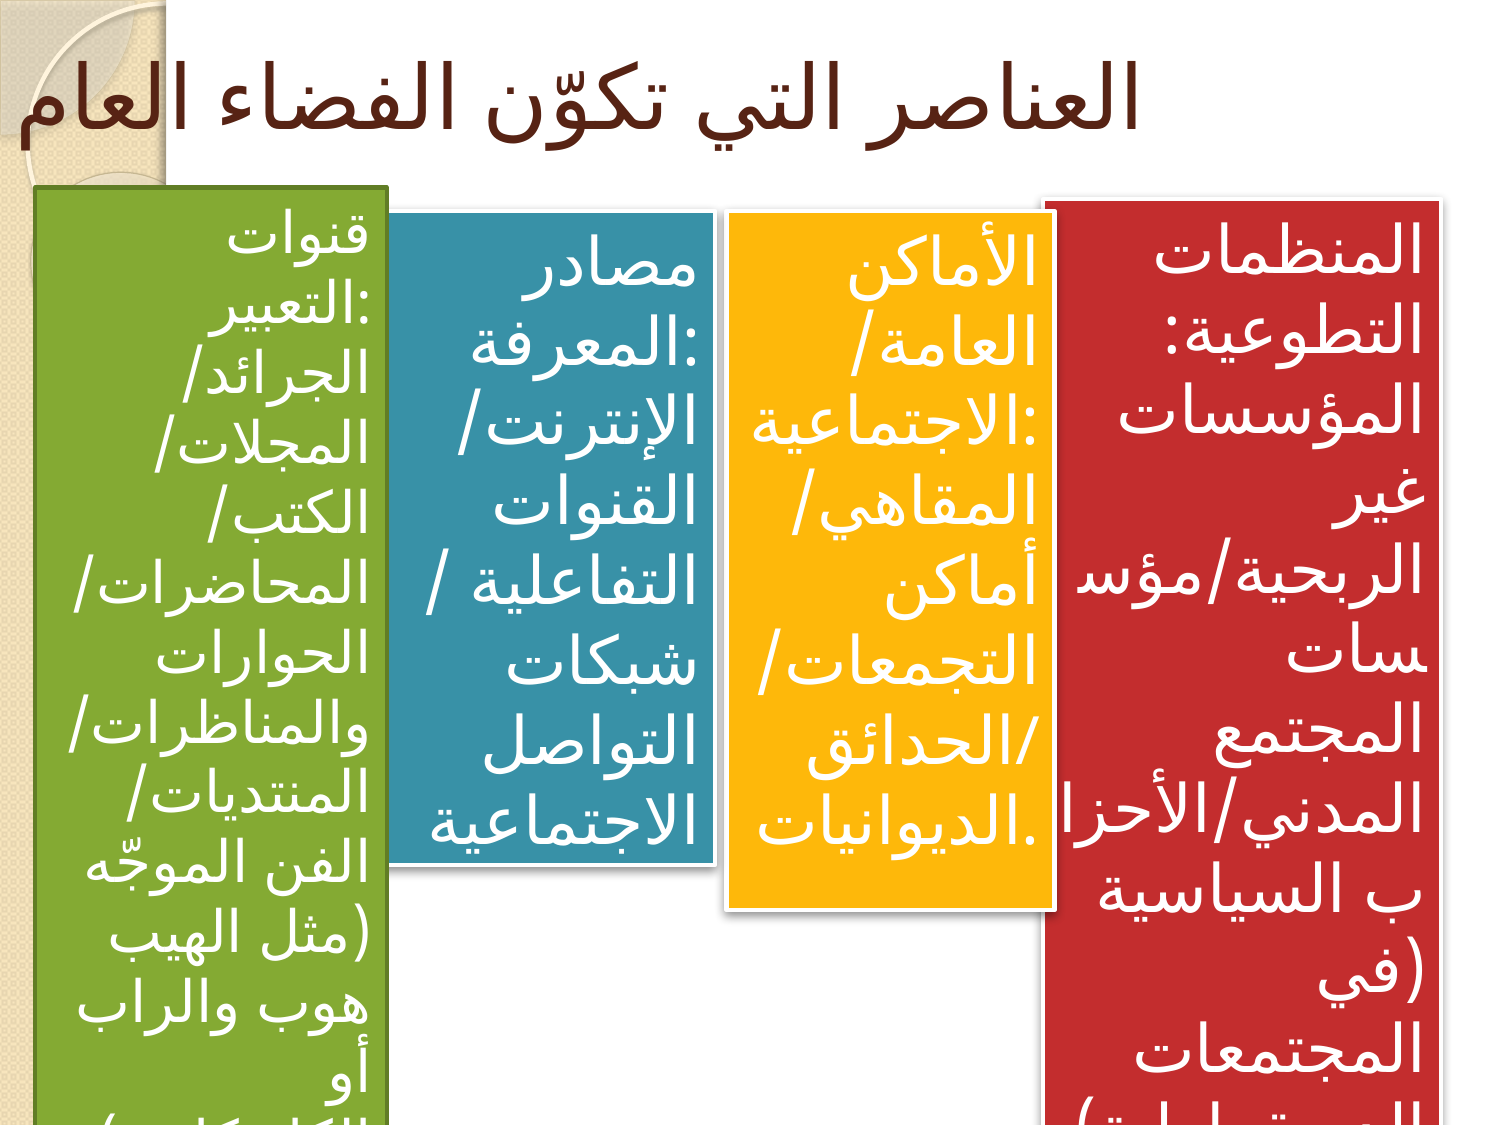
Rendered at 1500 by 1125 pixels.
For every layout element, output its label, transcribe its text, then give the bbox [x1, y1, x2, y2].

text_box المنظمات التطوعية: المؤسسات غير الربحية/مؤسسات المجتمع المدني/الأحزاب السياسية (في المجتمعات الديمقراطية). [1041, 197, 1443, 1125]
text_box الأماكن العامة/ الاجتماعية: المقاهي/أماكن التجمعات/ الحدائق/ الديوانيات. [724, 209, 1057, 912]
title العناصر التي تكوّن الفضاء العام [0, 0, 1230, 188]
text_box قنوات التعبير: الجرائد/ المجلات/ الكتب/ المحاضرات/ الحوارات والمناظرات/ المنتديات/ الفن الموجّه (مثل الهيب هوب والراب أو الكاريكاتور) [33, 185, 389, 1125]
text_box مصادر المعرفة: الإنترنت/ القنوات التفاعلية / شبكات التواصل الاجتماعية [389, 209, 717, 867]
